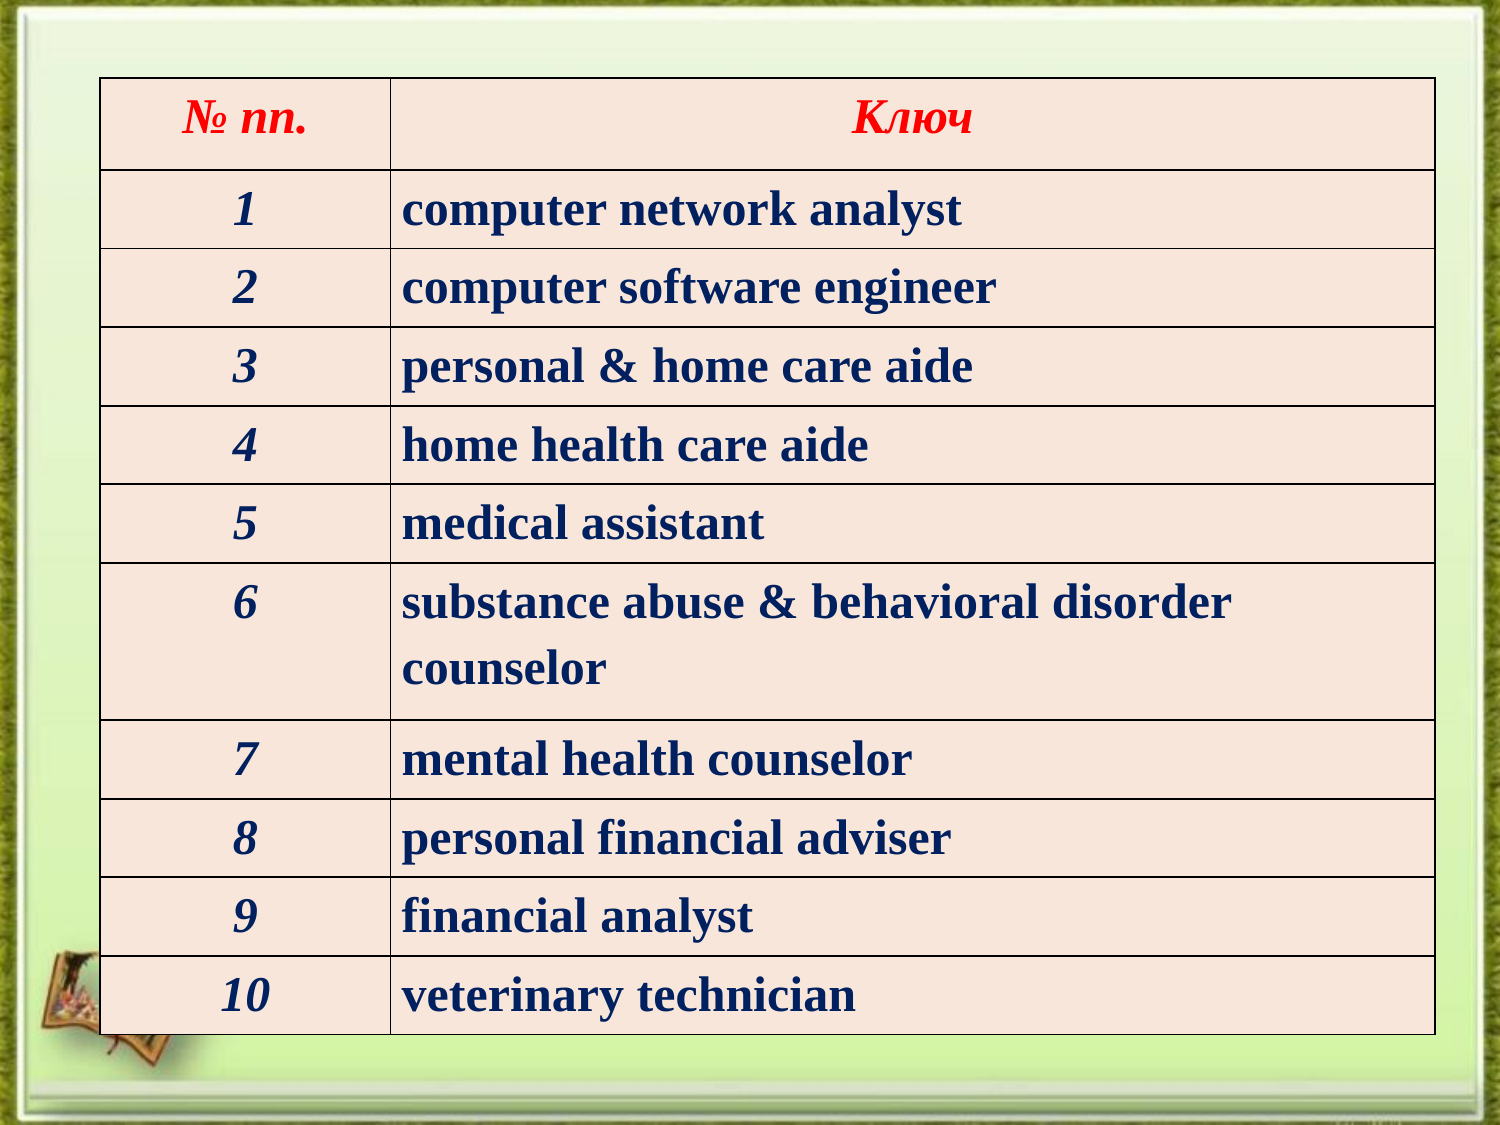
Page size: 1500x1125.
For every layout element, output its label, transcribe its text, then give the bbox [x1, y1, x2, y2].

table_cell 4 [101, 407, 390, 483]
table_header № пп. [101, 79, 390, 169]
table_cell computer network analyst [391, 171, 1434, 248]
table_cell personal financial adviser [391, 800, 1434, 876]
table_cell 3 [101, 328, 390, 405]
table_cell 1 [101, 171, 390, 248]
table_cell mental health counselor [391, 721, 1434, 798]
table_cell veterinary technician [391, 957, 1434, 1034]
table_cell 8 [101, 800, 390, 876]
table_cell substance abuse & behavioral disorder counselor [391, 564, 1434, 719]
table_cell 9 [101, 878, 390, 955]
table_cell medical assistant [391, 485, 1434, 562]
table_cell computer software engineer [391, 249, 1434, 326]
table_cell 6 [101, 564, 390, 719]
table_cell 10 [101, 957, 390, 1034]
picture [0, 0, 1500, 1125]
table_cell home health care aide [391, 407, 1434, 483]
table_cell 5 [101, 485, 390, 562]
table_cell 7 [101, 721, 390, 798]
table_header Ключ [391, 79, 1434, 169]
table_cell 2 [101, 249, 390, 326]
table_cell financial analyst [391, 878, 1434, 955]
table_cell personal & home care aide [391, 328, 1434, 405]
